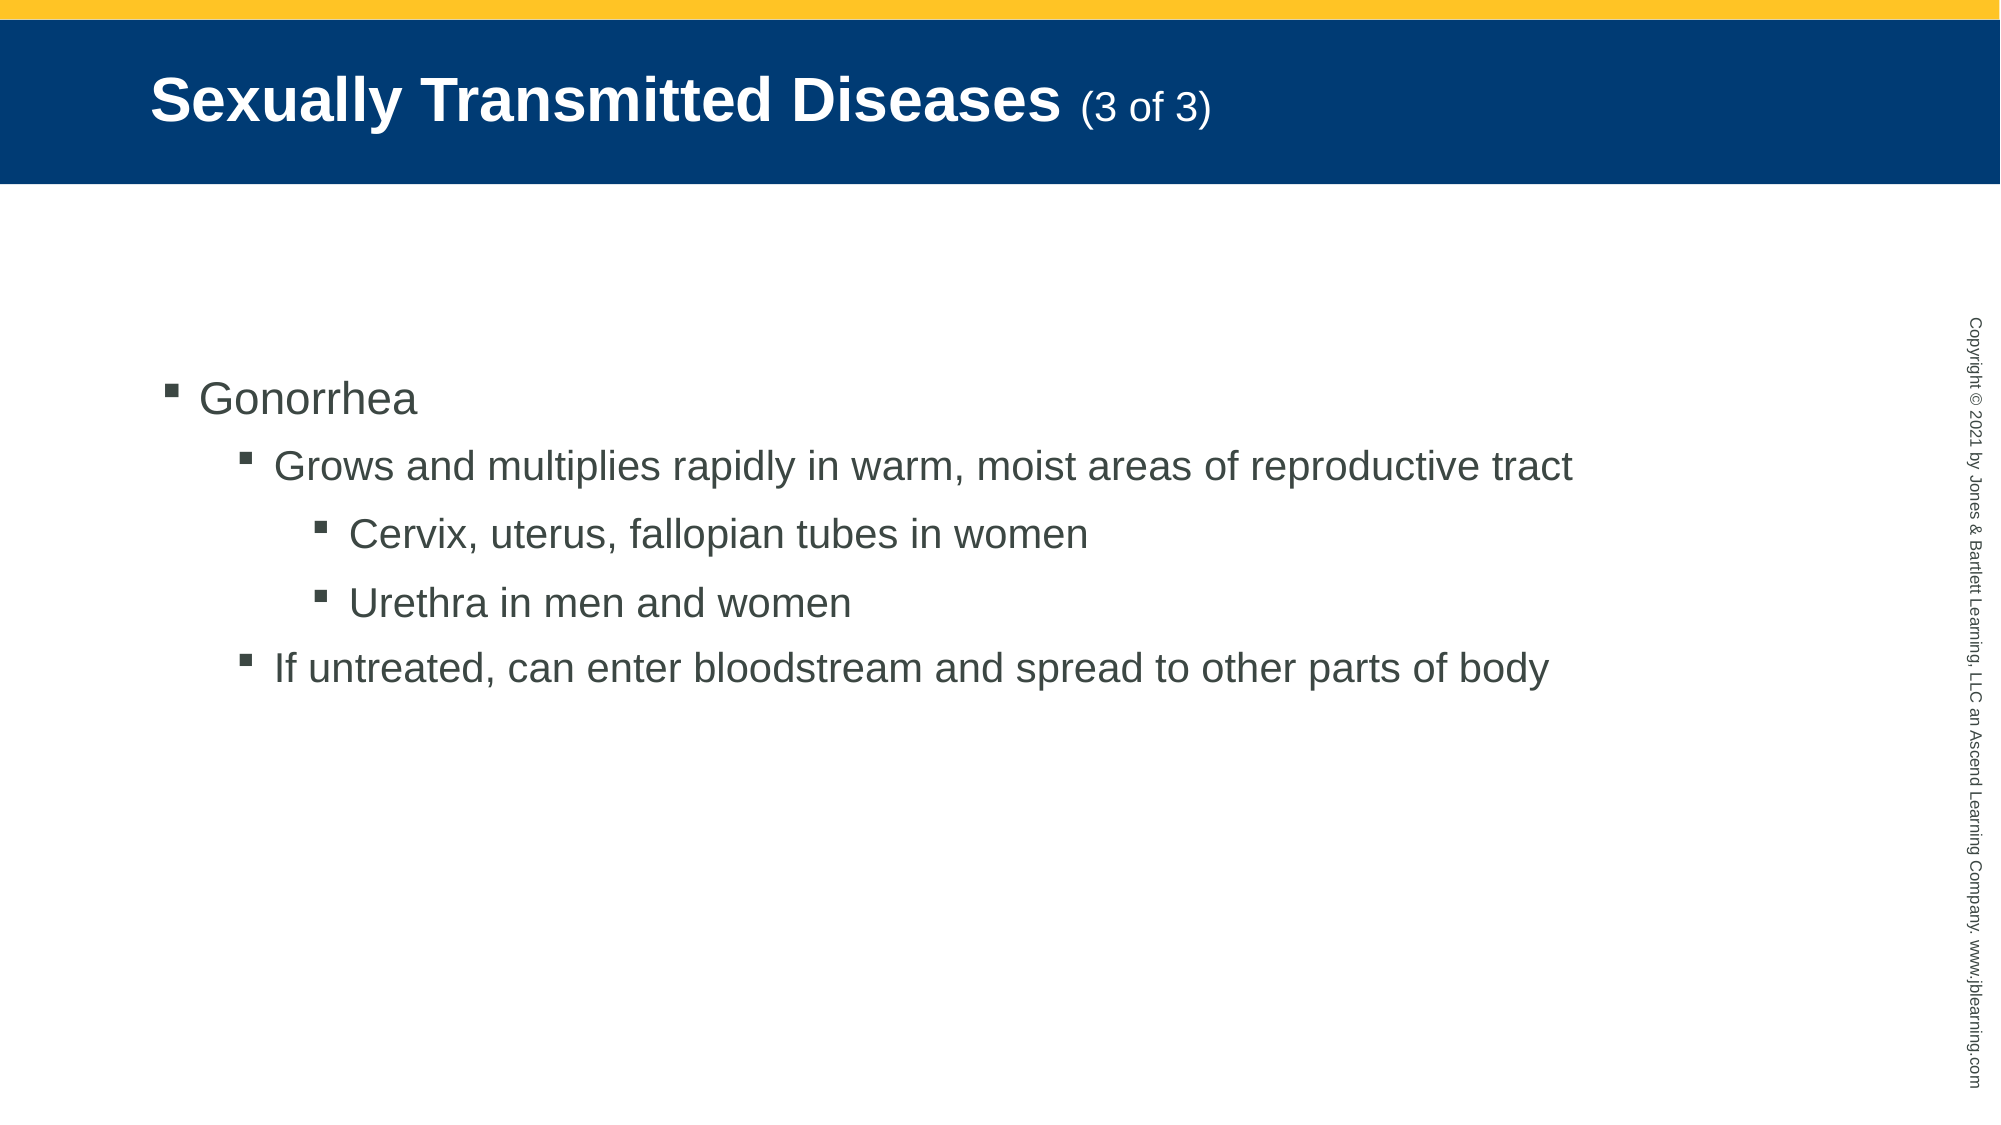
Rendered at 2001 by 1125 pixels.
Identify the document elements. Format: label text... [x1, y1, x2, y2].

title Sexually Transmitted Diseases (3 of 3) [0, 19, 2000, 185]
list Gonorrhea Grows and multiplies rapidly in warm, moist areas of reproductive tract Cervix, uterus, fallopian tubes in women Urethra in men and women If untreated, can enter bloodstream and spread to other parts of body [146, 361, 1859, 1016]
